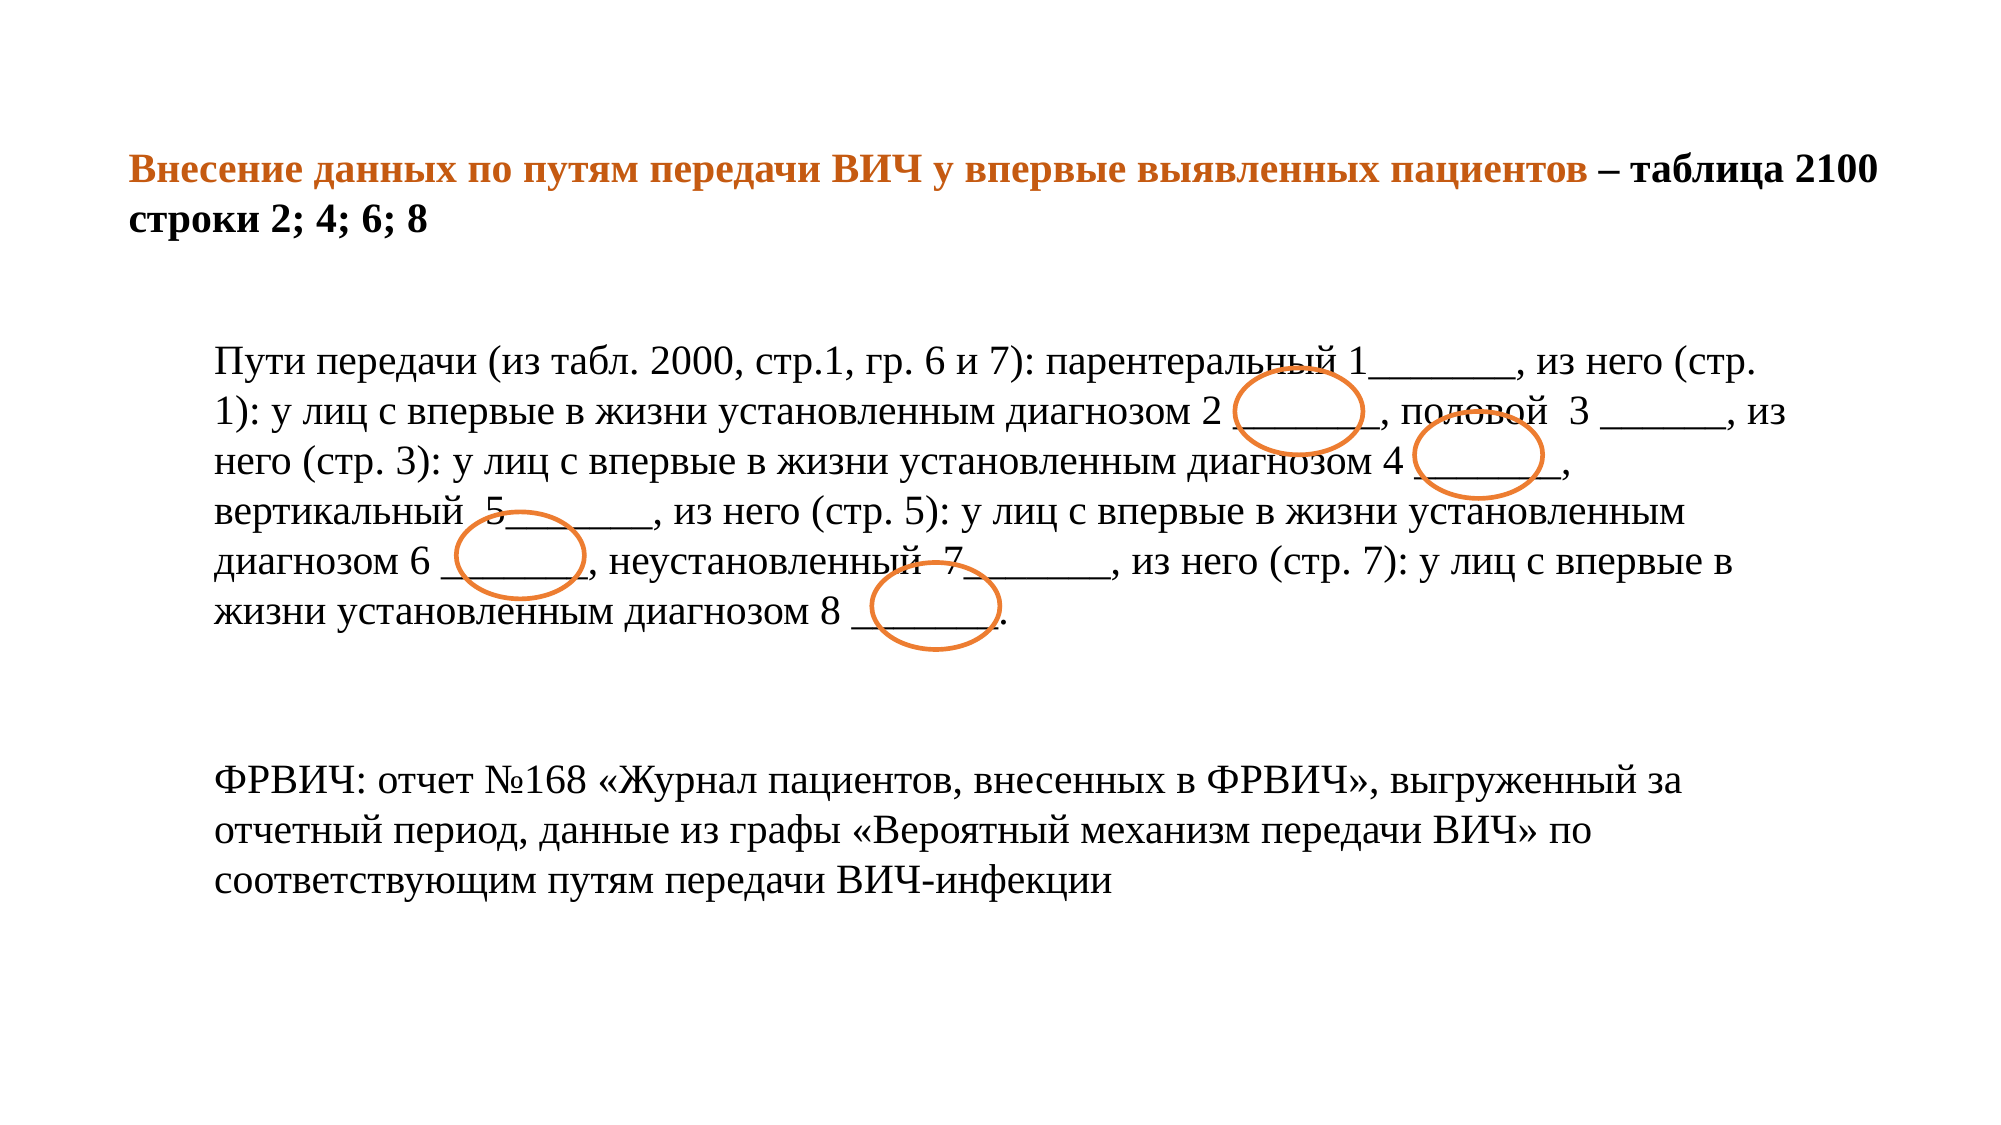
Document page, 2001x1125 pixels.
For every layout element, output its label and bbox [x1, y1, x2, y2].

text_box [113, 133, 1942, 248]
text_box [199, 325, 1813, 700]
text_box [199, 744, 1836, 910]
